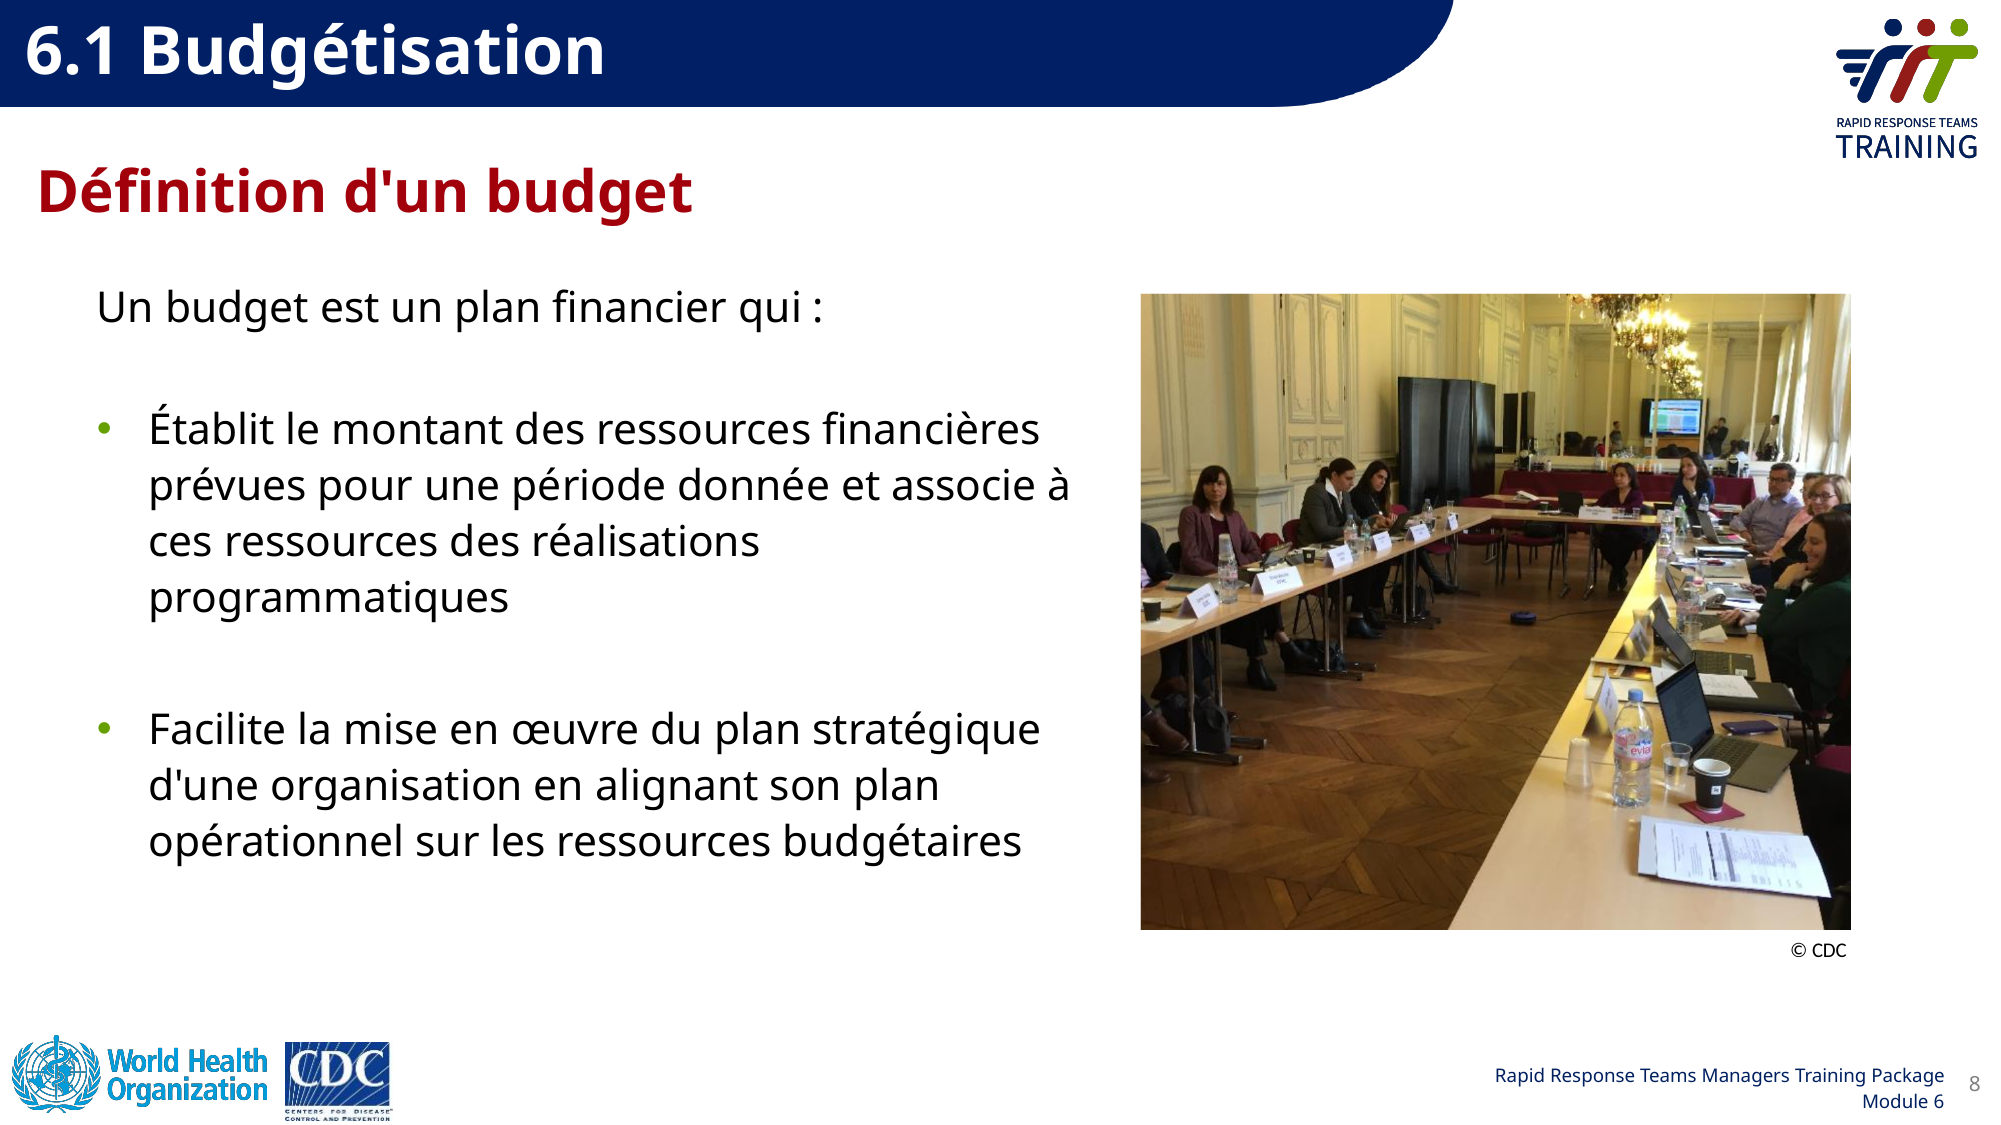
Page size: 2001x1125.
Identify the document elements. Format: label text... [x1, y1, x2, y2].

picture [46, 1056, 54, 1062]
slide_number 8 [1953, 1063, 2000, 1116]
picture [34, 1054, 43, 1078]
picture [30, 1083, 37, 1091]
picture [59, 1035, 267, 1113]
picture [285, 1042, 393, 1121]
picture [22, 1062, 26, 1077]
picture [1835, 19, 1978, 167]
picture [71, 1053, 90, 1091]
text_box © CDC [1775, 929, 1895, 970]
picture [24, 1054, 36, 1087]
text_box 6.1 Budgétisation [18, 0, 1436, 106]
picture [50, 1108, 62, 1113]
picture [40, 1062, 47, 1070]
title Définition d'un budget [28, 139, 825, 247]
picture [36, 1088, 78, 1105]
picture [12, 1083, 48, 1113]
picture [0, 0, 1454, 107]
list Un budget est un plan financier qui : Établit le montant des ressources financières prévues pour une période donnée et associe à ces ressources des réalisations programmatiques Facilite la mise en œuvre du plan stratégique d'une organisation en alignant son plan opérationnel sur les ressources budgétaires [88, 266, 1105, 934]
picture [1141, 256, 1850, 967]
picture [12, 1035, 54, 1068]
